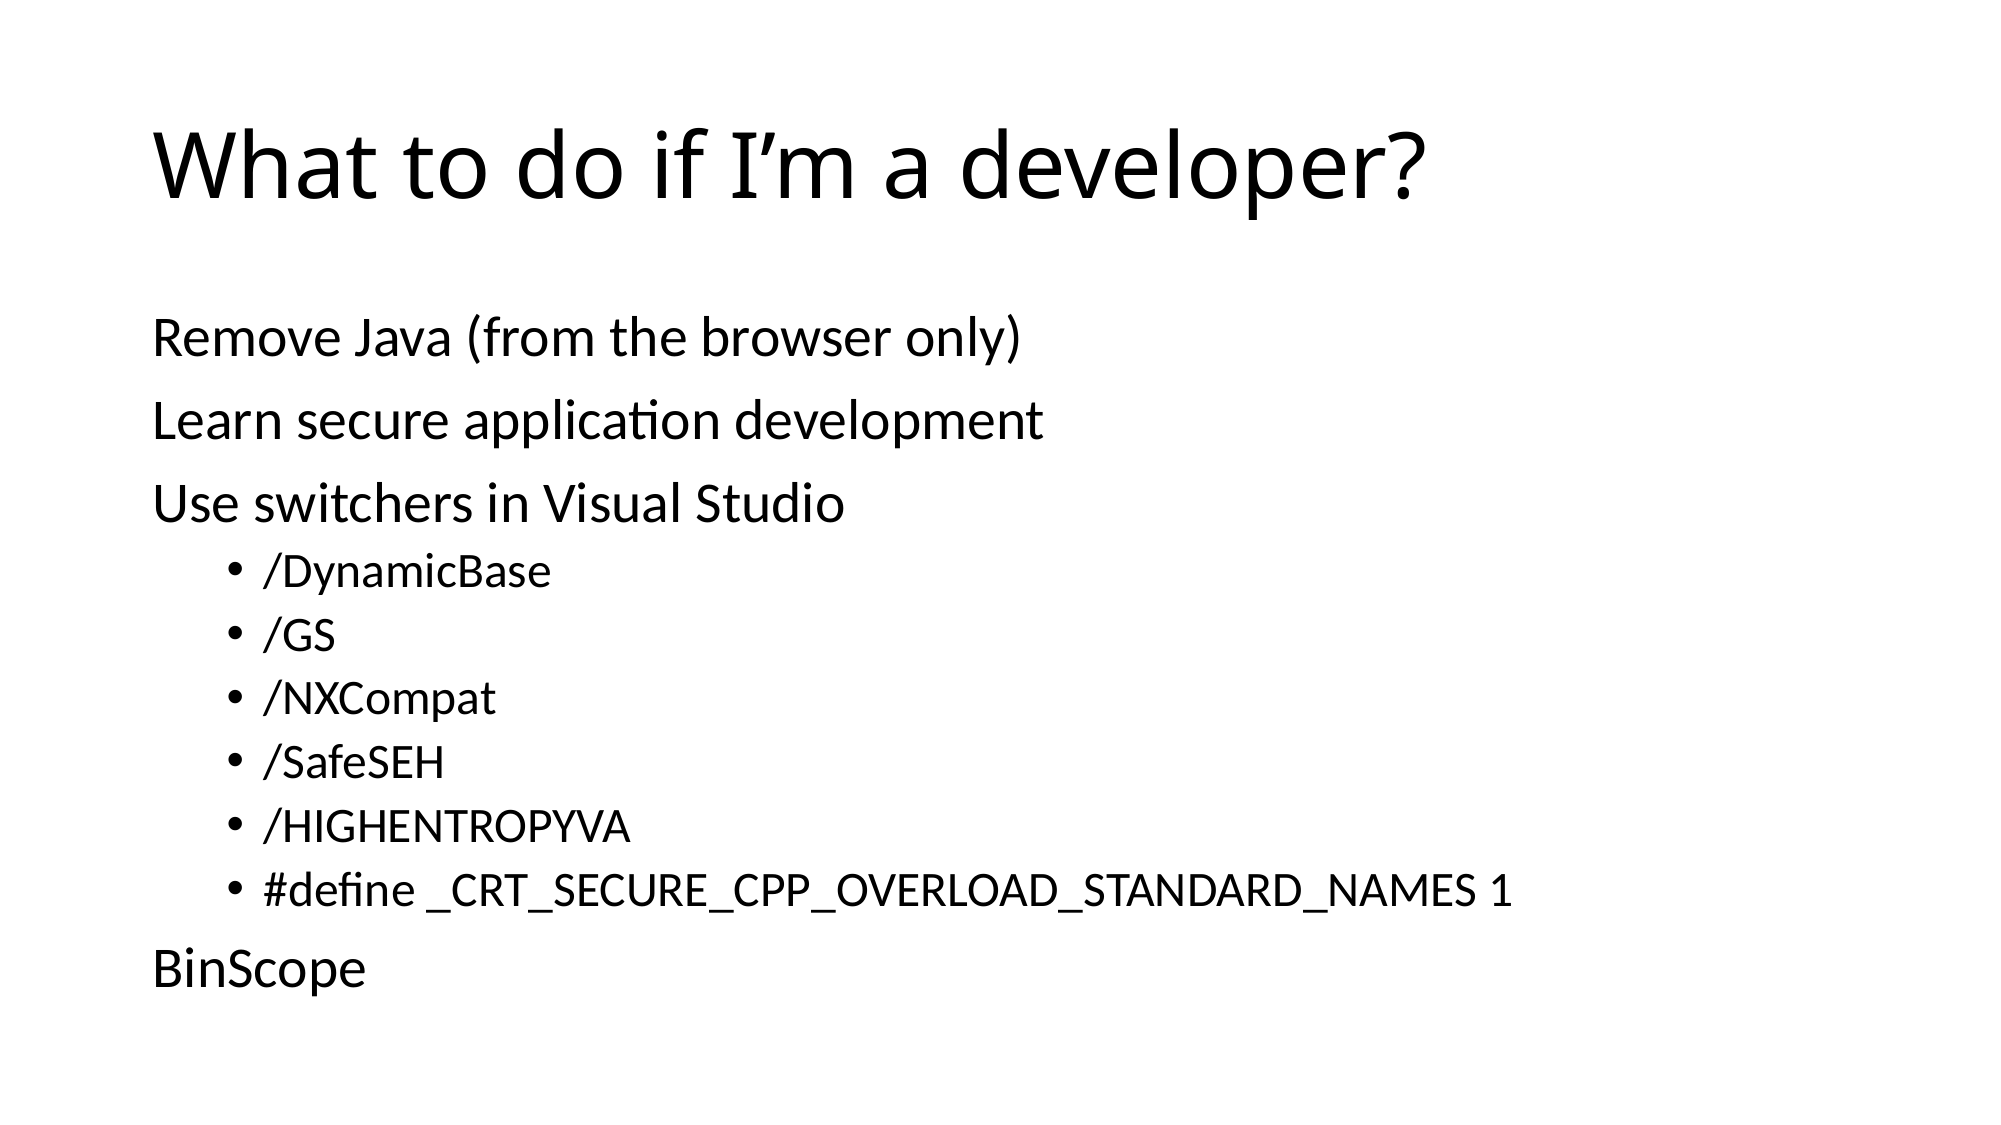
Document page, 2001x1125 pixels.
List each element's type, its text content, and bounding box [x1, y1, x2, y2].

title What to do if I’m a developer? [137, 59, 1863, 278]
list Remove Java (from the browser only) Learn secure application development Use switchers in Visual Studio /DynamicBase /GS /NXCompat /SafeSEH /HIGHENTROPYVA #define _CRT_SECURE_CPP_OVERLOAD_STANDARD_NAMES 1 BinScope [137, 299, 1863, 1014]
